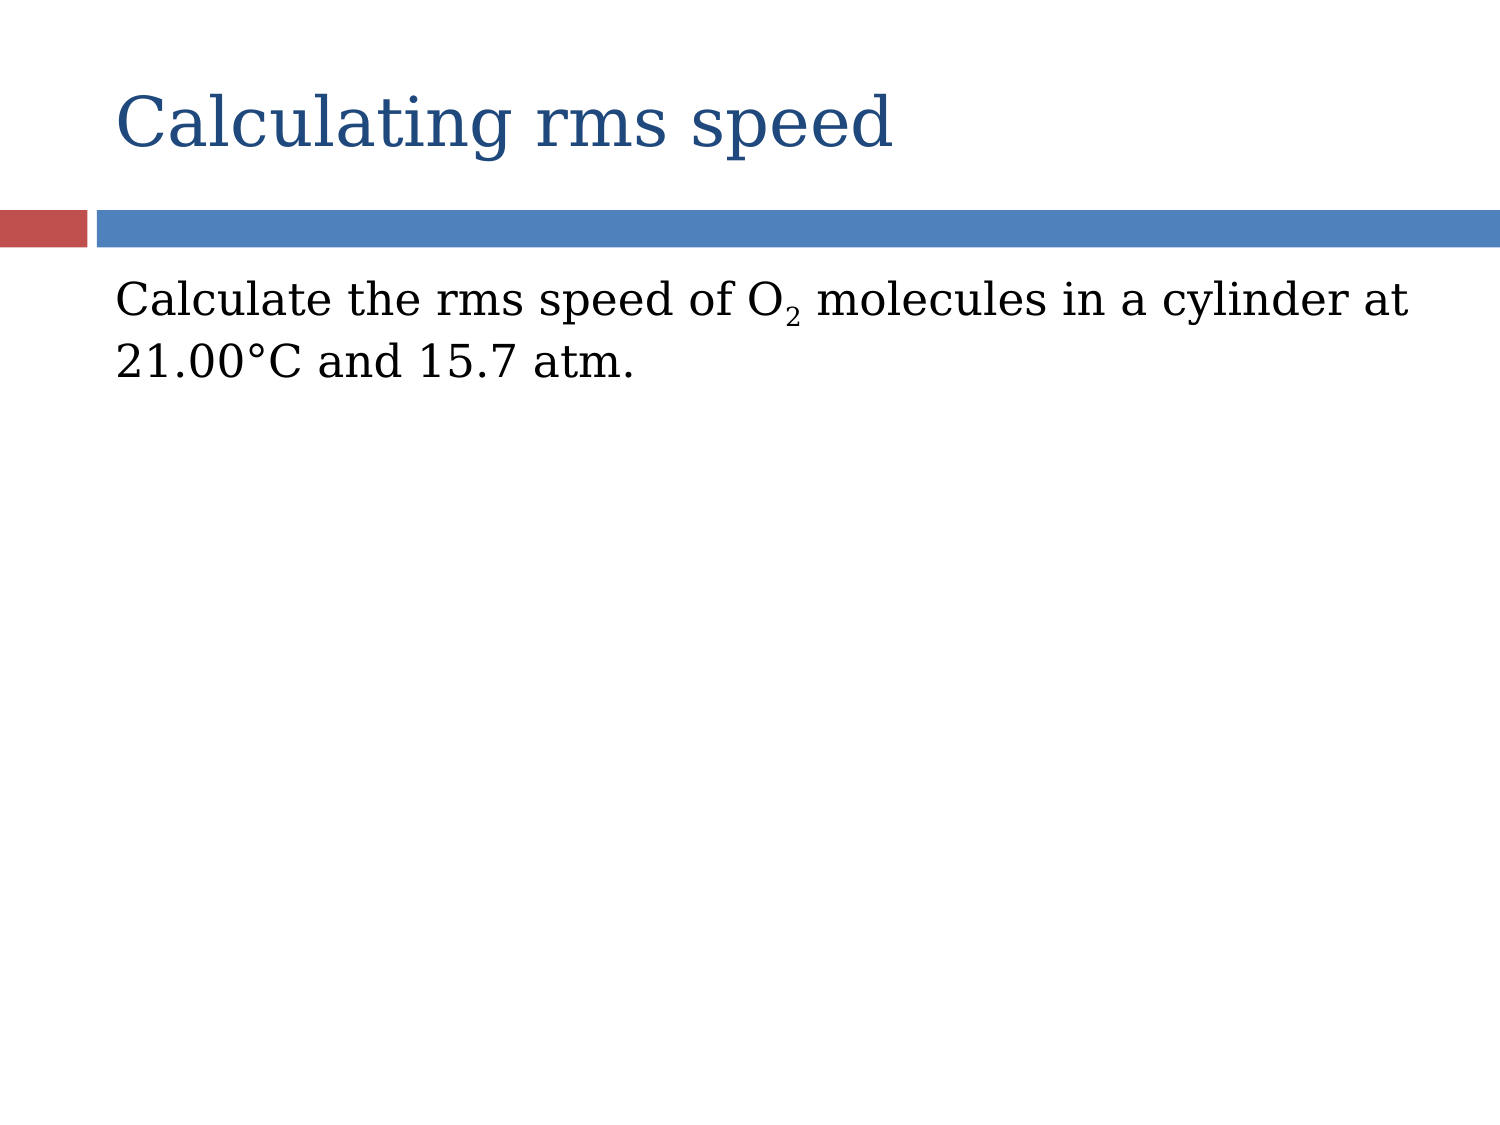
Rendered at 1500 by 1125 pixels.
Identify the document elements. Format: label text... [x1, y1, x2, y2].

title Calculating rms speed [100, 37, 1438, 200]
list Calculate the rms speed of O2 molecules in a cylinder at 21.00°C and 15.7 atm. [100, 262, 1438, 1000]
